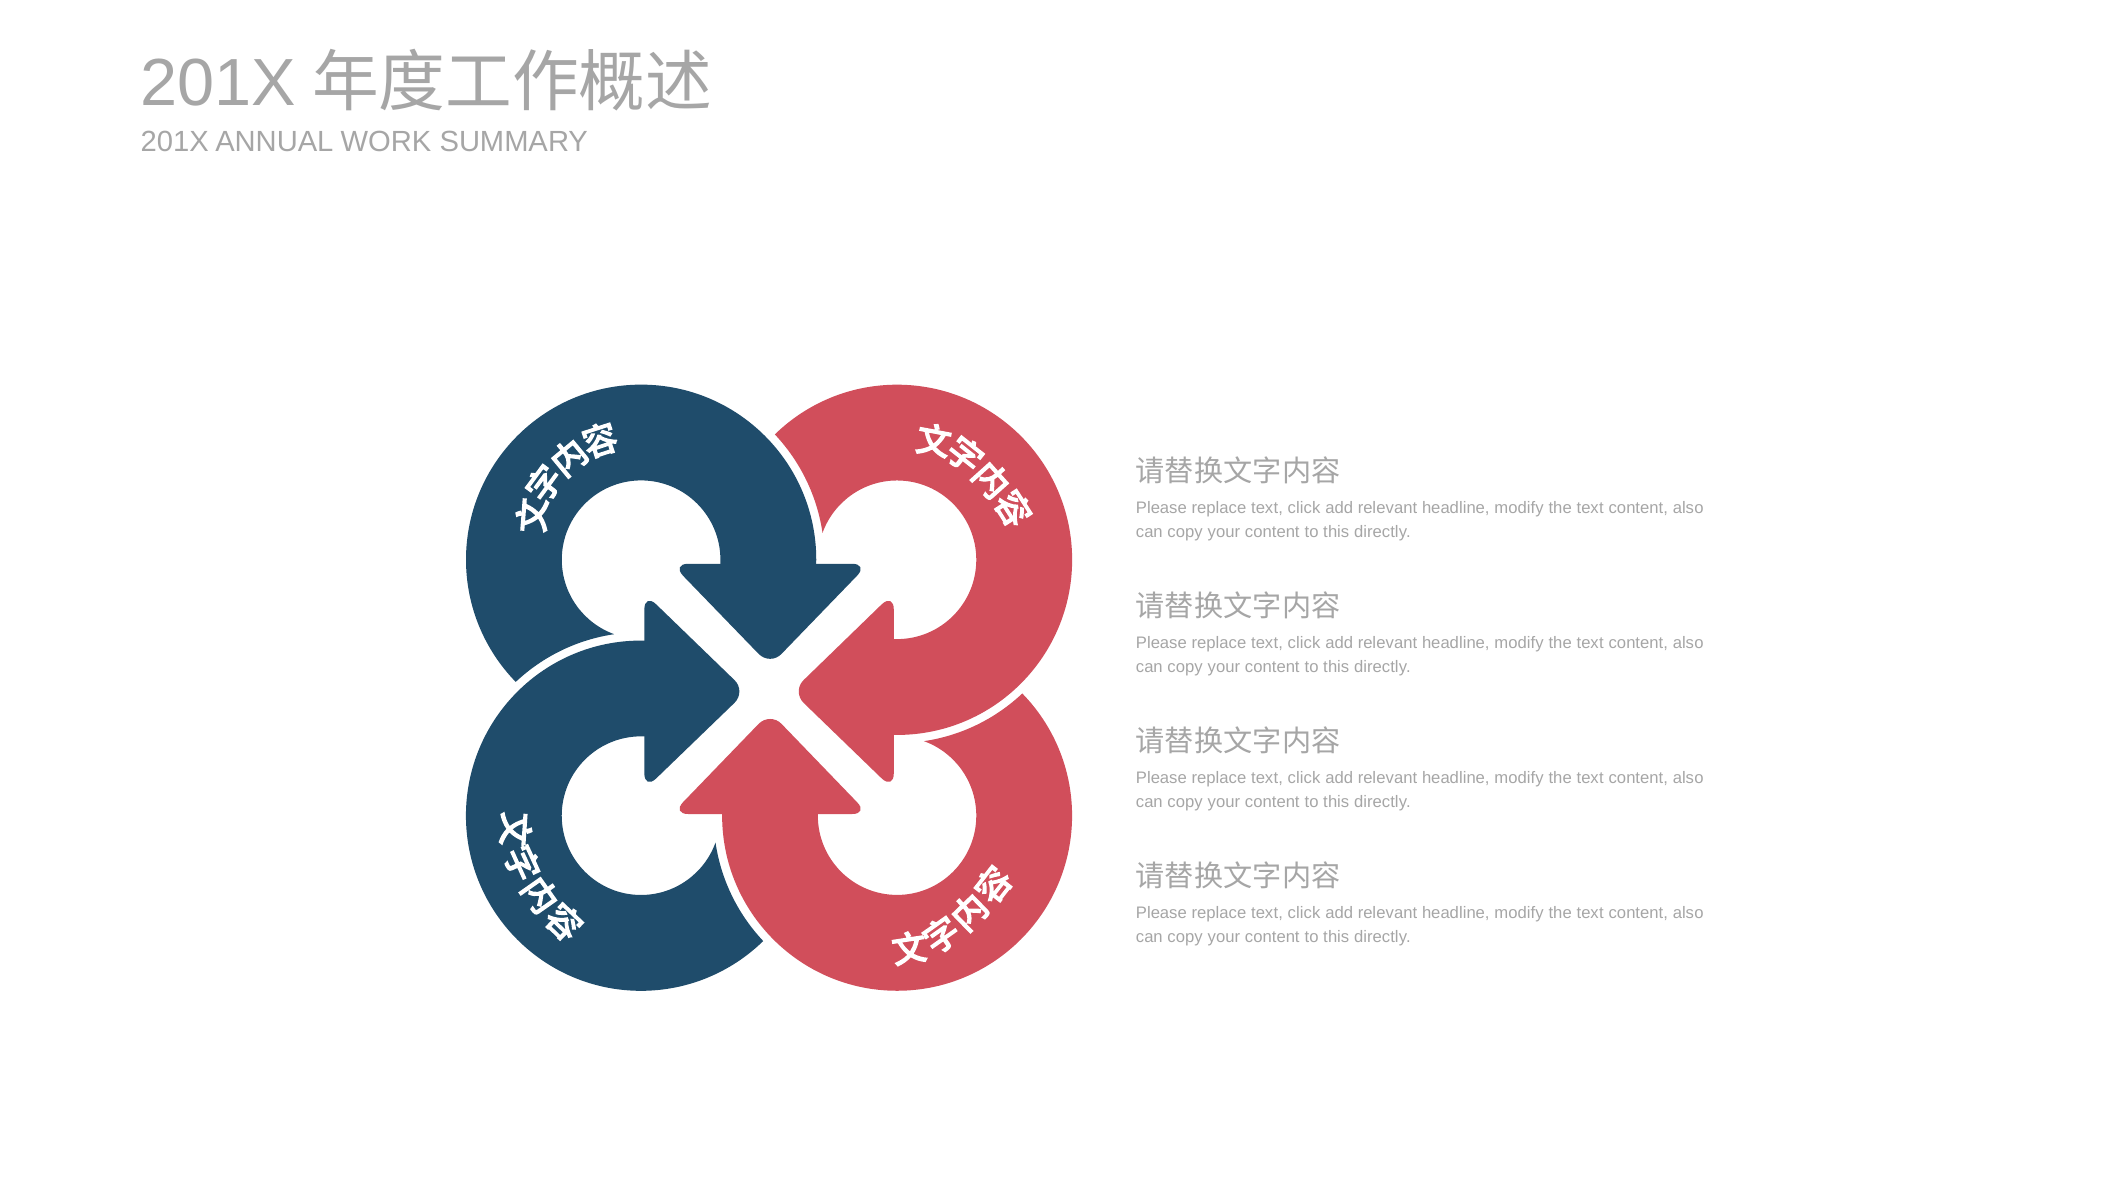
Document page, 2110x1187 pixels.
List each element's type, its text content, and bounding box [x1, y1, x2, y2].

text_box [465, 384, 1073, 991]
text_box 201X年度工作概述 [140, 38, 789, 119]
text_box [1135, 580, 1728, 674]
text_box 201X ANNUAL WORK SUMMARY [140, 122, 602, 158]
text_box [1135, 444, 1728, 539]
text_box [1135, 715, 1728, 810]
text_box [1135, 850, 1728, 945]
